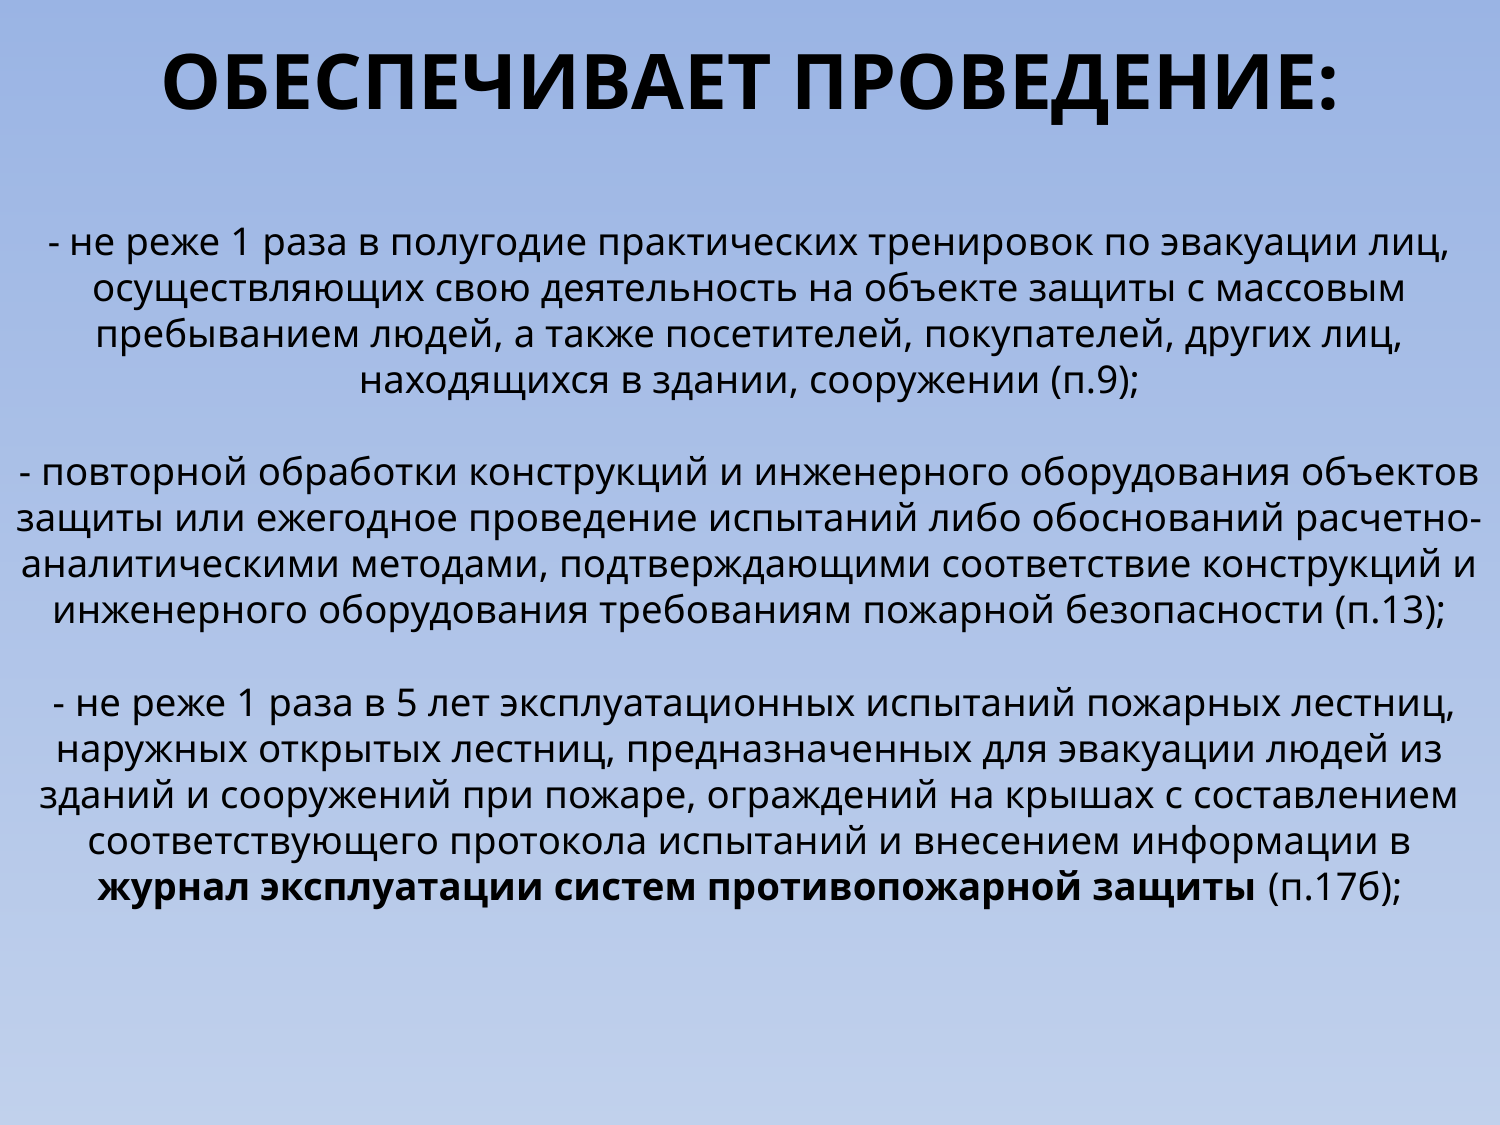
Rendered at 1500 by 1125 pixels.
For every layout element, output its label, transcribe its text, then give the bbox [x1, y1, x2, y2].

title ОБЕСПЕЧИВАЕТ ПРОВЕДЕНИЕ: - не реже 1 раза в полугодие практических тренировок по эвакуации лиц, осуществляющих свою деятельность на объекте защиты с массовым пребыванием людей, а также посетителей, покупателей, других лиц, находящихся в здании, сооружении (п.9); - повторной обработки конструкций и инженерного оборудования объектов защиты или ежегодное проведение испытаний либо обоснований расчетно-аналитическими методами, подтверждающими соответствие конструкций и инженерного оборудования требованиям пожарной безопасности (п.13); - не реже 1 раза в 5 лет эксплуатационных испытаний пожарных лестниц, наружных открытых лестниц, предназначенных для эвакуации людей из зданий и сооружений при пожаре, ограждений на крышах с составлением соответствующего протокола испытаний и внесением информации в журнал эксплуатации систем противопожарной защиты (п.17б); [0, 0, 1500, 1125]
